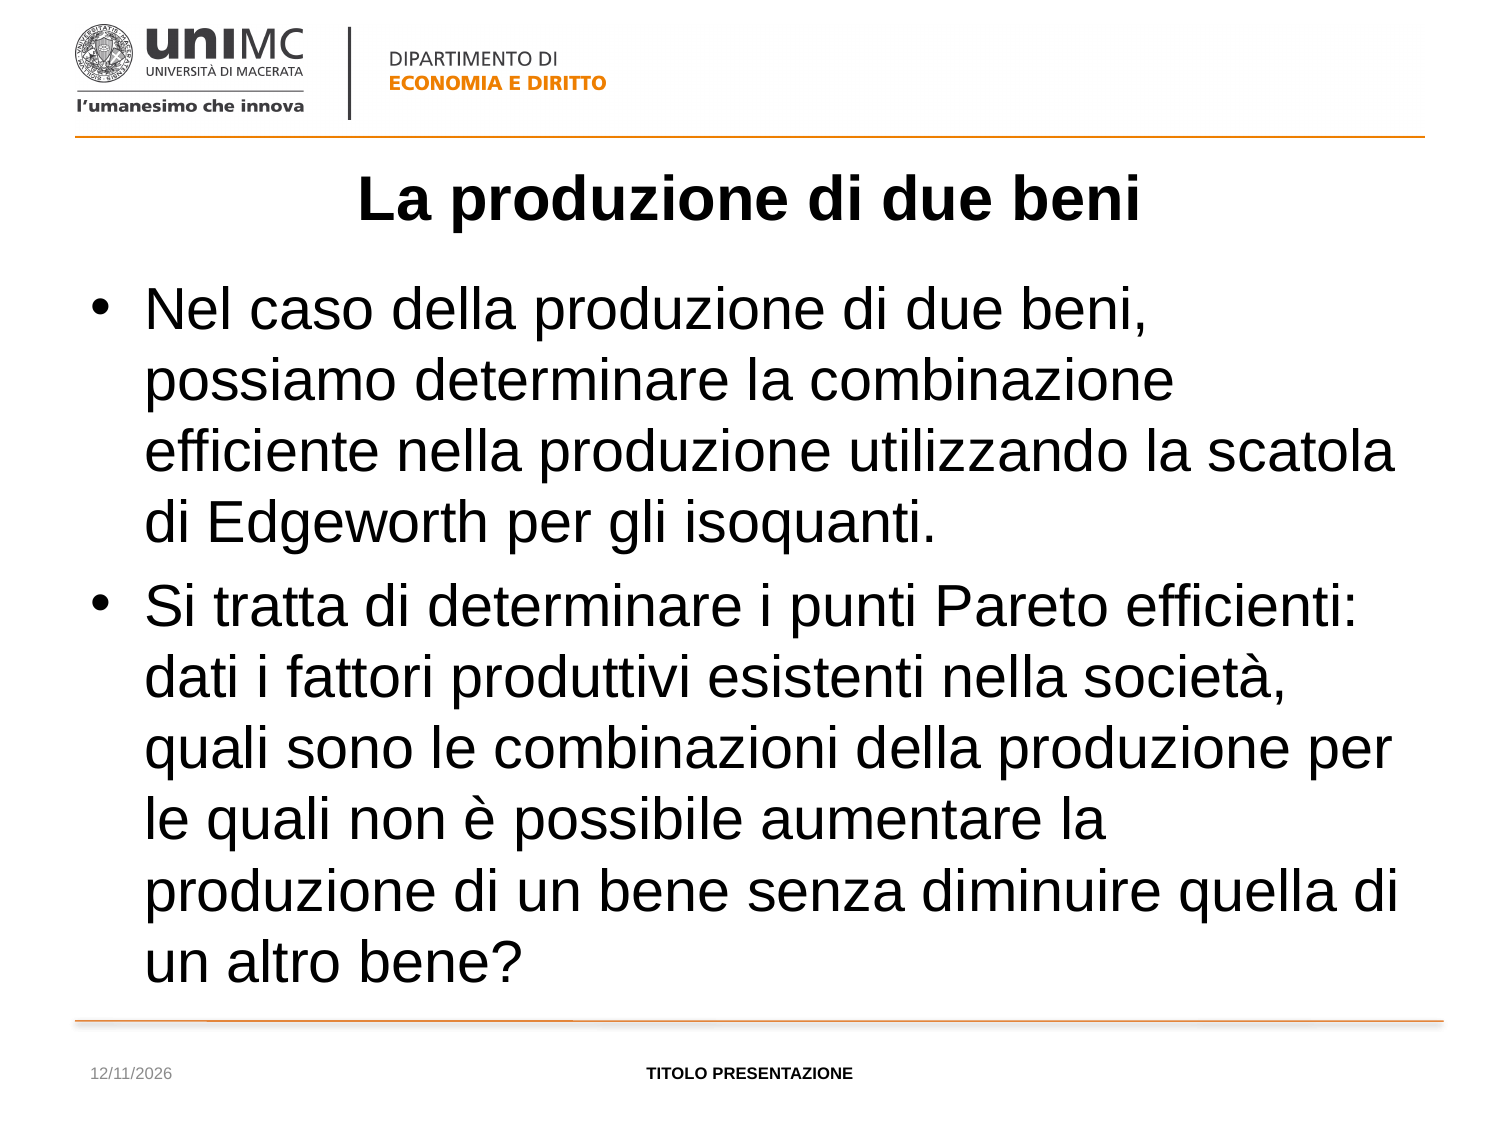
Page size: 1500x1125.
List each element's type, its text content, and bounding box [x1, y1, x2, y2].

title La produzione di due beni [75, 149, 1425, 241]
footer TITOLO PRESENTAZIONE [512, 1042, 988, 1103]
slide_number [75, 1042, 425, 1103]
picture [75, 24, 1425, 138]
list Nel caso della produzione di due beni, possiamo determinare la combinazione efficiente nella produzione utilizzando la scatola di Edgeworth per gli isoquanti. Si tratta di determinare i punti Pareto efficienti: dati i fattori produttivi esistenti nella società, quali sono le combinazioni della produzione per le quali non è possibile aumentare la produzione di un bene senza diminuire quella di un altro bene? [75, 262, 1425, 1005]
